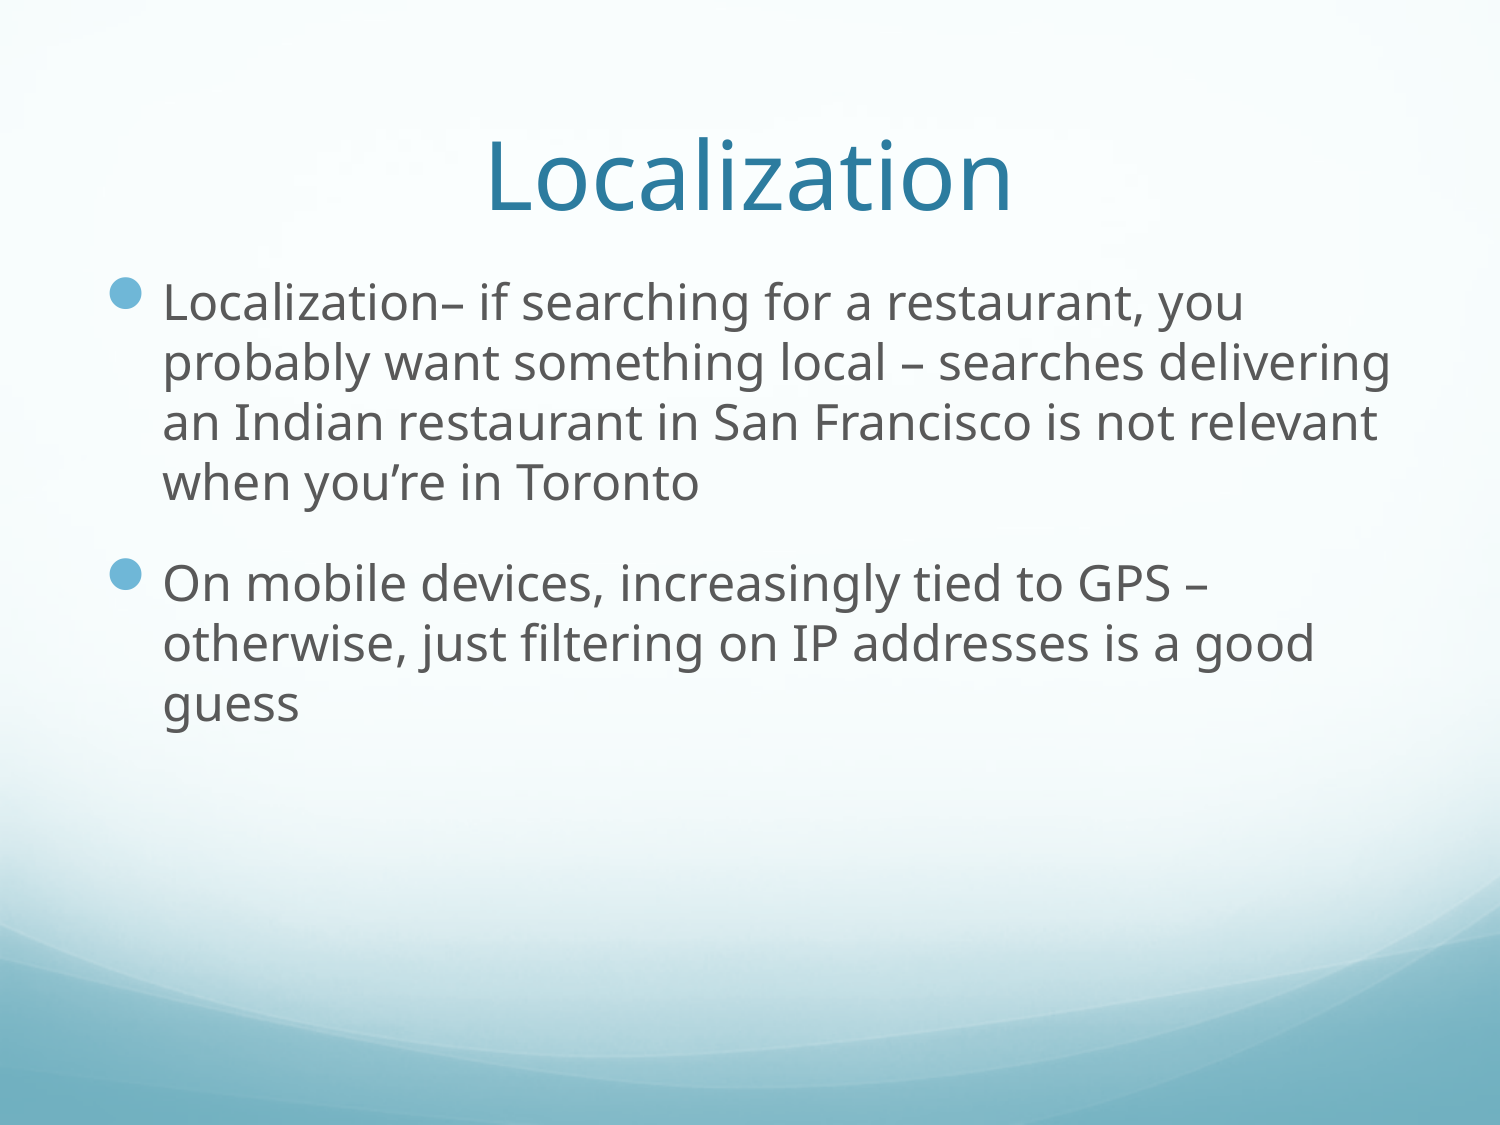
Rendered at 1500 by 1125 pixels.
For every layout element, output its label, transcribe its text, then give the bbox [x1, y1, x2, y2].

list Localization– if searching for a restaurant, you probably want something local – searches delivering an Indian restaurant in San Francisco is not relevant when you’re in Toronto On mobile devices, increasingly tied to GPS – otherwise, just filtering on IP addresses is a good guess [90, 262, 1410, 975]
title Localization [90, 17, 1410, 237]
